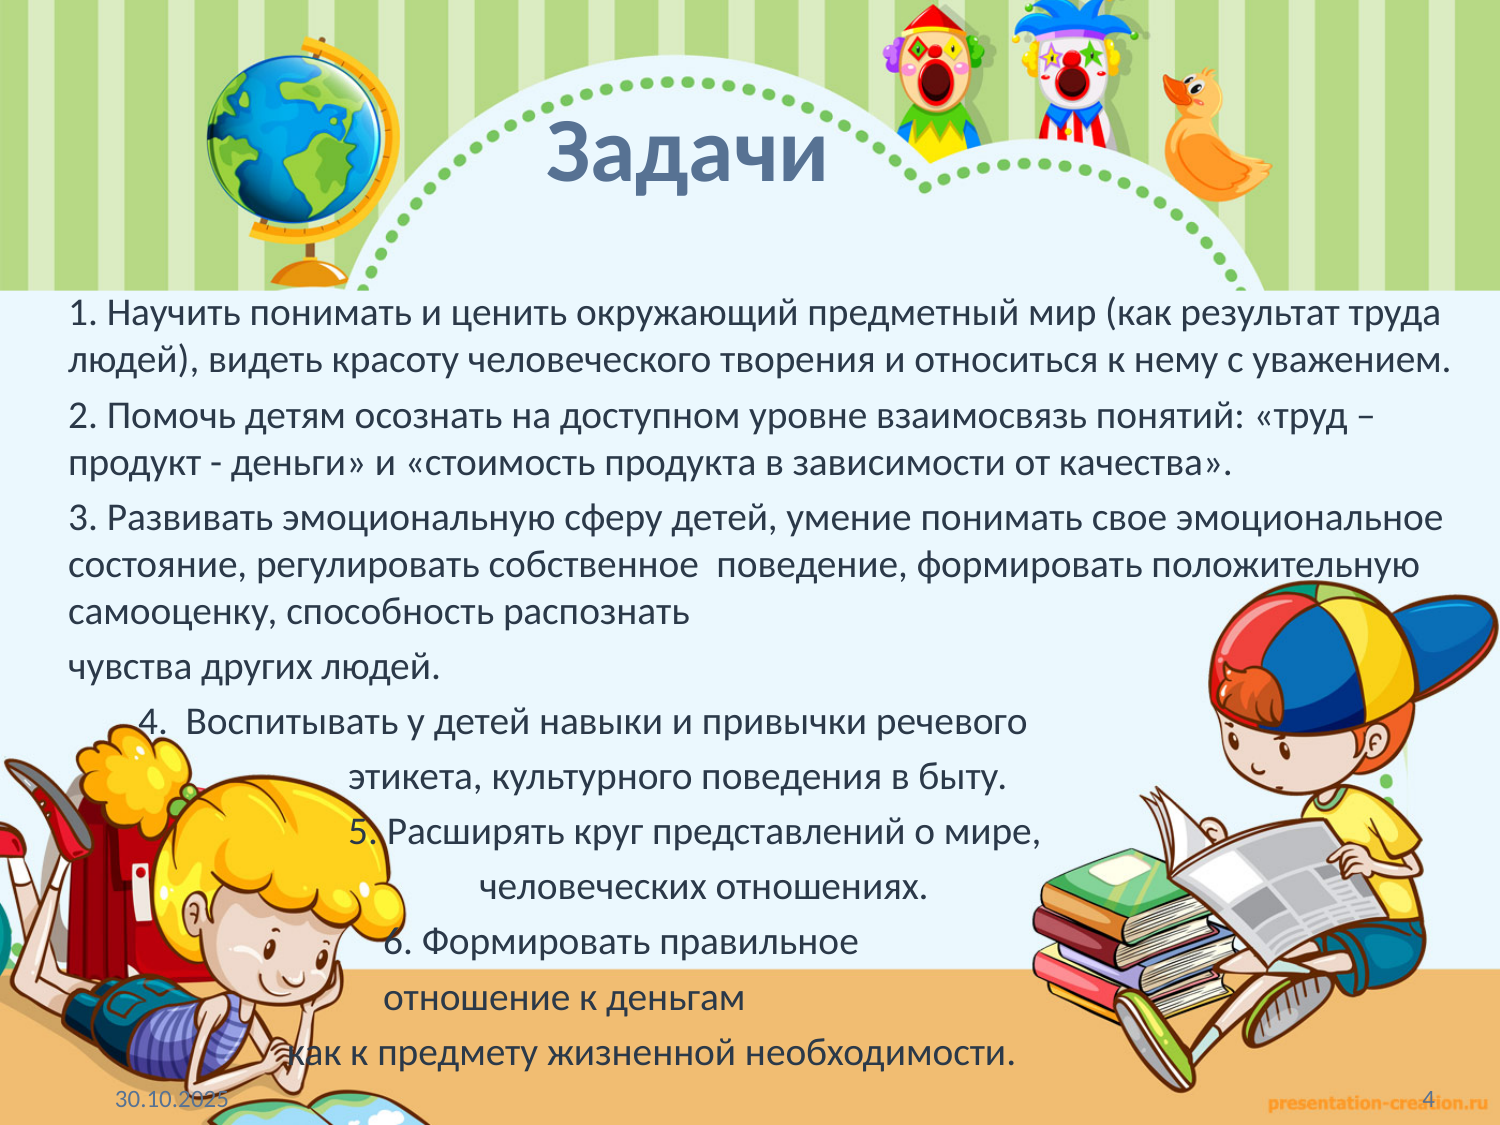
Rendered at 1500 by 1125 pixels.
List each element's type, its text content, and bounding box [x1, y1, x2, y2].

list 1. Научить понимать и ценить окружающий предметный мир (как результат труда людей), видеть красоту человеческого творения и относиться к нему с уважением. 2. Помочь детям осознать на доступном уровне взаимосвязь понятий: «труд – продукт - деньги» и «стоимость продукта в зависимости от качества». 3. Развивать эмоциональную сферу детей, умение понимать свое эмоциональное состояние, регулировать собственное поведение, формировать положительную самооценку, способность распознать чувства других людей. 4. Воспитывать у детей навыки и привычки речевого этикета, культурного поведения в быту. 5. Расширять круг представлений о мире, человеческих отношениях. 6. Формировать правильное отношение к деньгам как к предмету жизненной необходимости. [53, 278, 1471, 1084]
picture [0, 0, 1500, 1125]
title Задачи [194, 66, 1140, 224]
